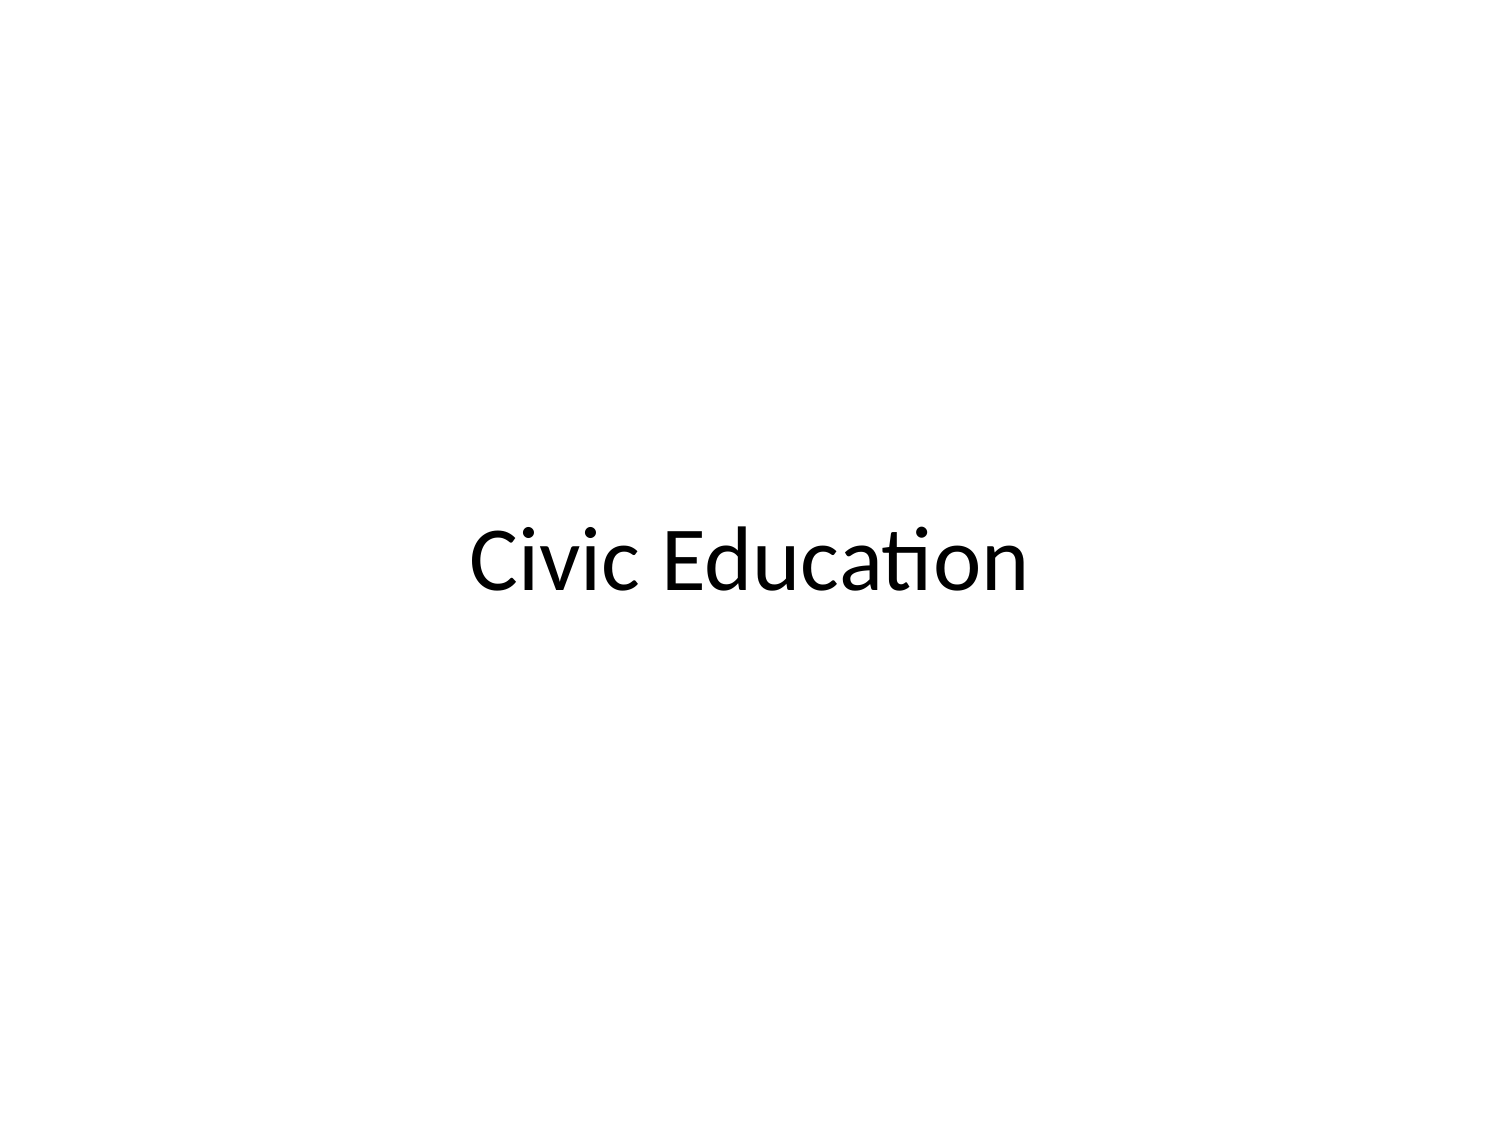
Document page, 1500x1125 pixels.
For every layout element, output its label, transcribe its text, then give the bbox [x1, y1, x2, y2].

title Civic Education [74, 44, 1426, 1063]
